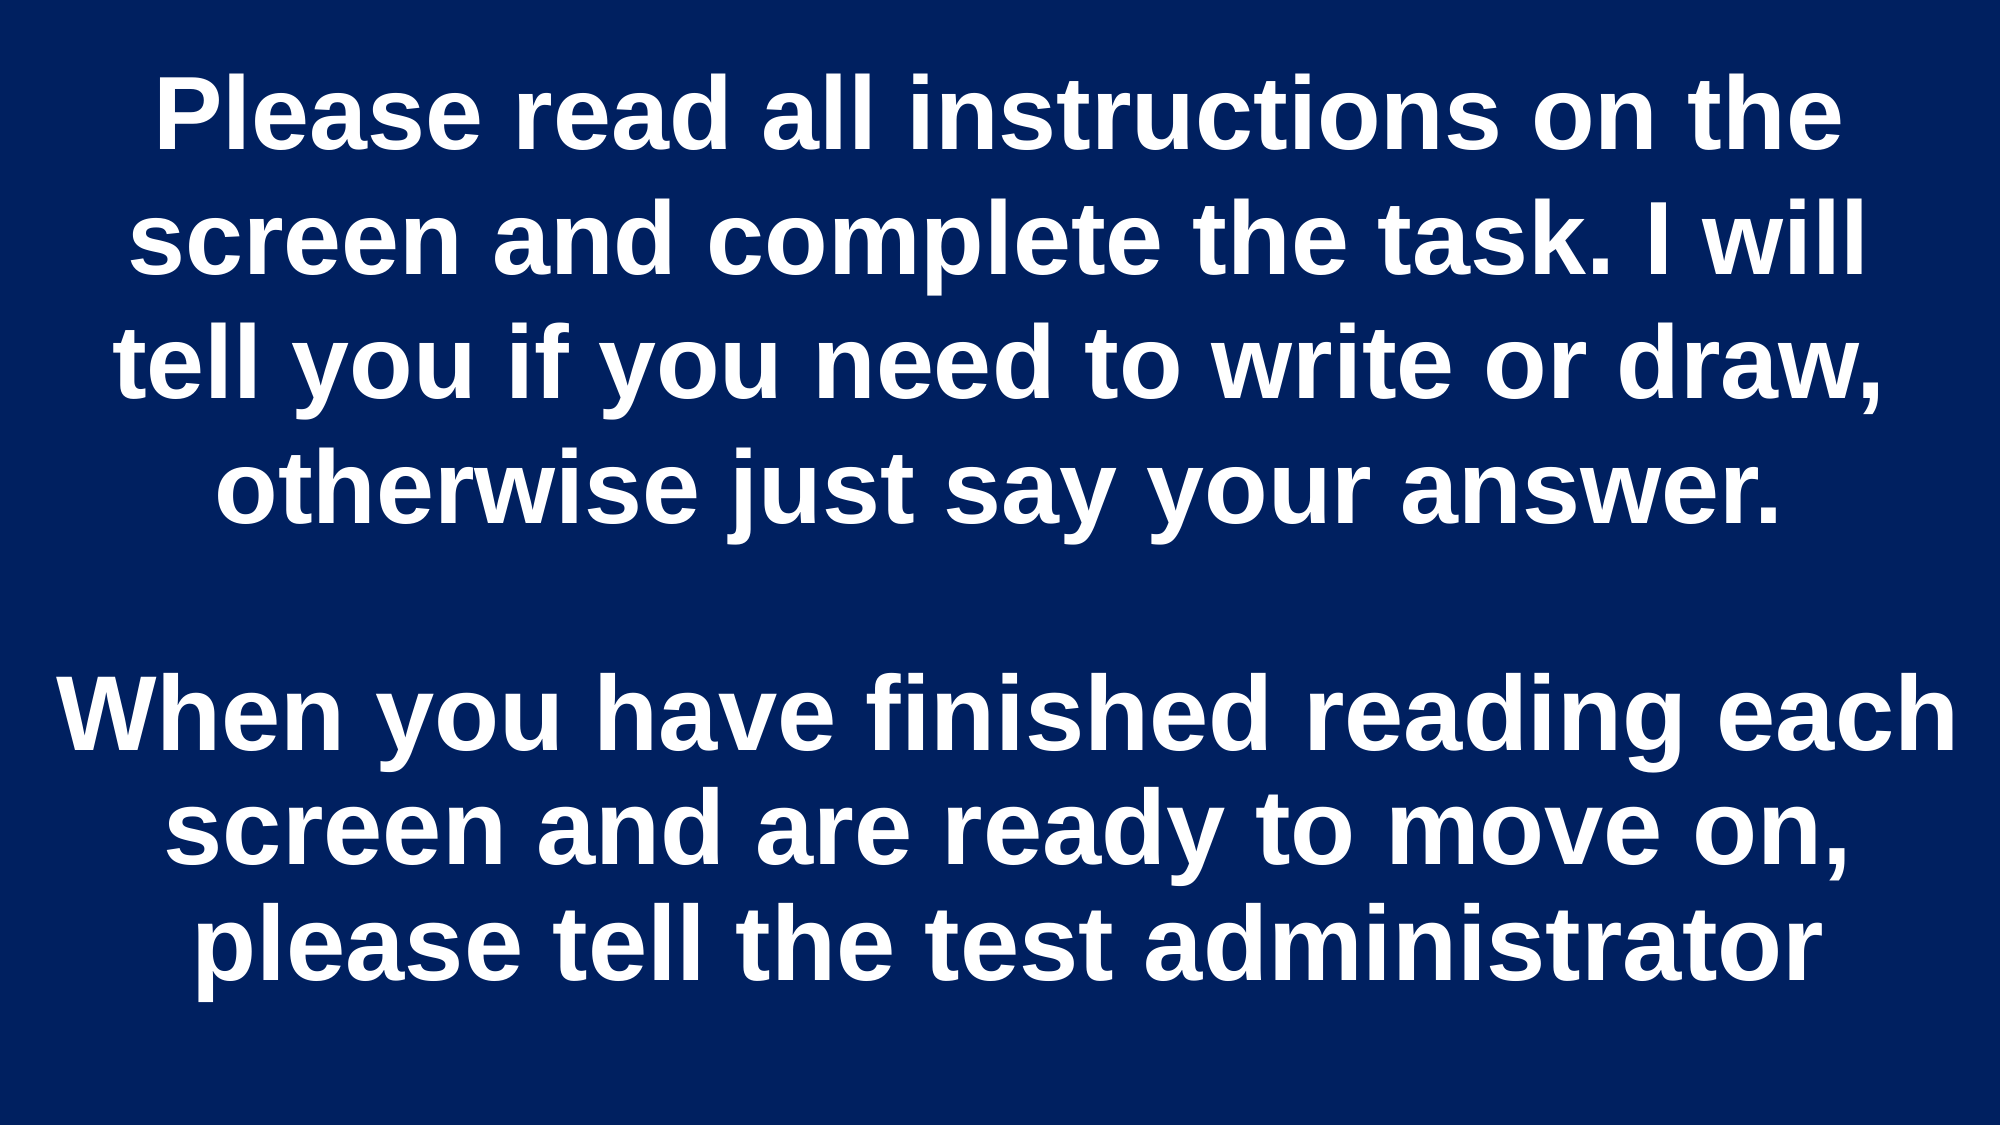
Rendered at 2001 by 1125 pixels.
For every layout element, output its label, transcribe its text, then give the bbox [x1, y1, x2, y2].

text_box Please read all instructions on the screen and complete the task. I will tell you if you need to write or draw, otherwise just say your answer. [70, 37, 1930, 553]
list When you have finished reading each screen and are ready to move on, please tell the test administrator [31, 566, 1986, 1092]
